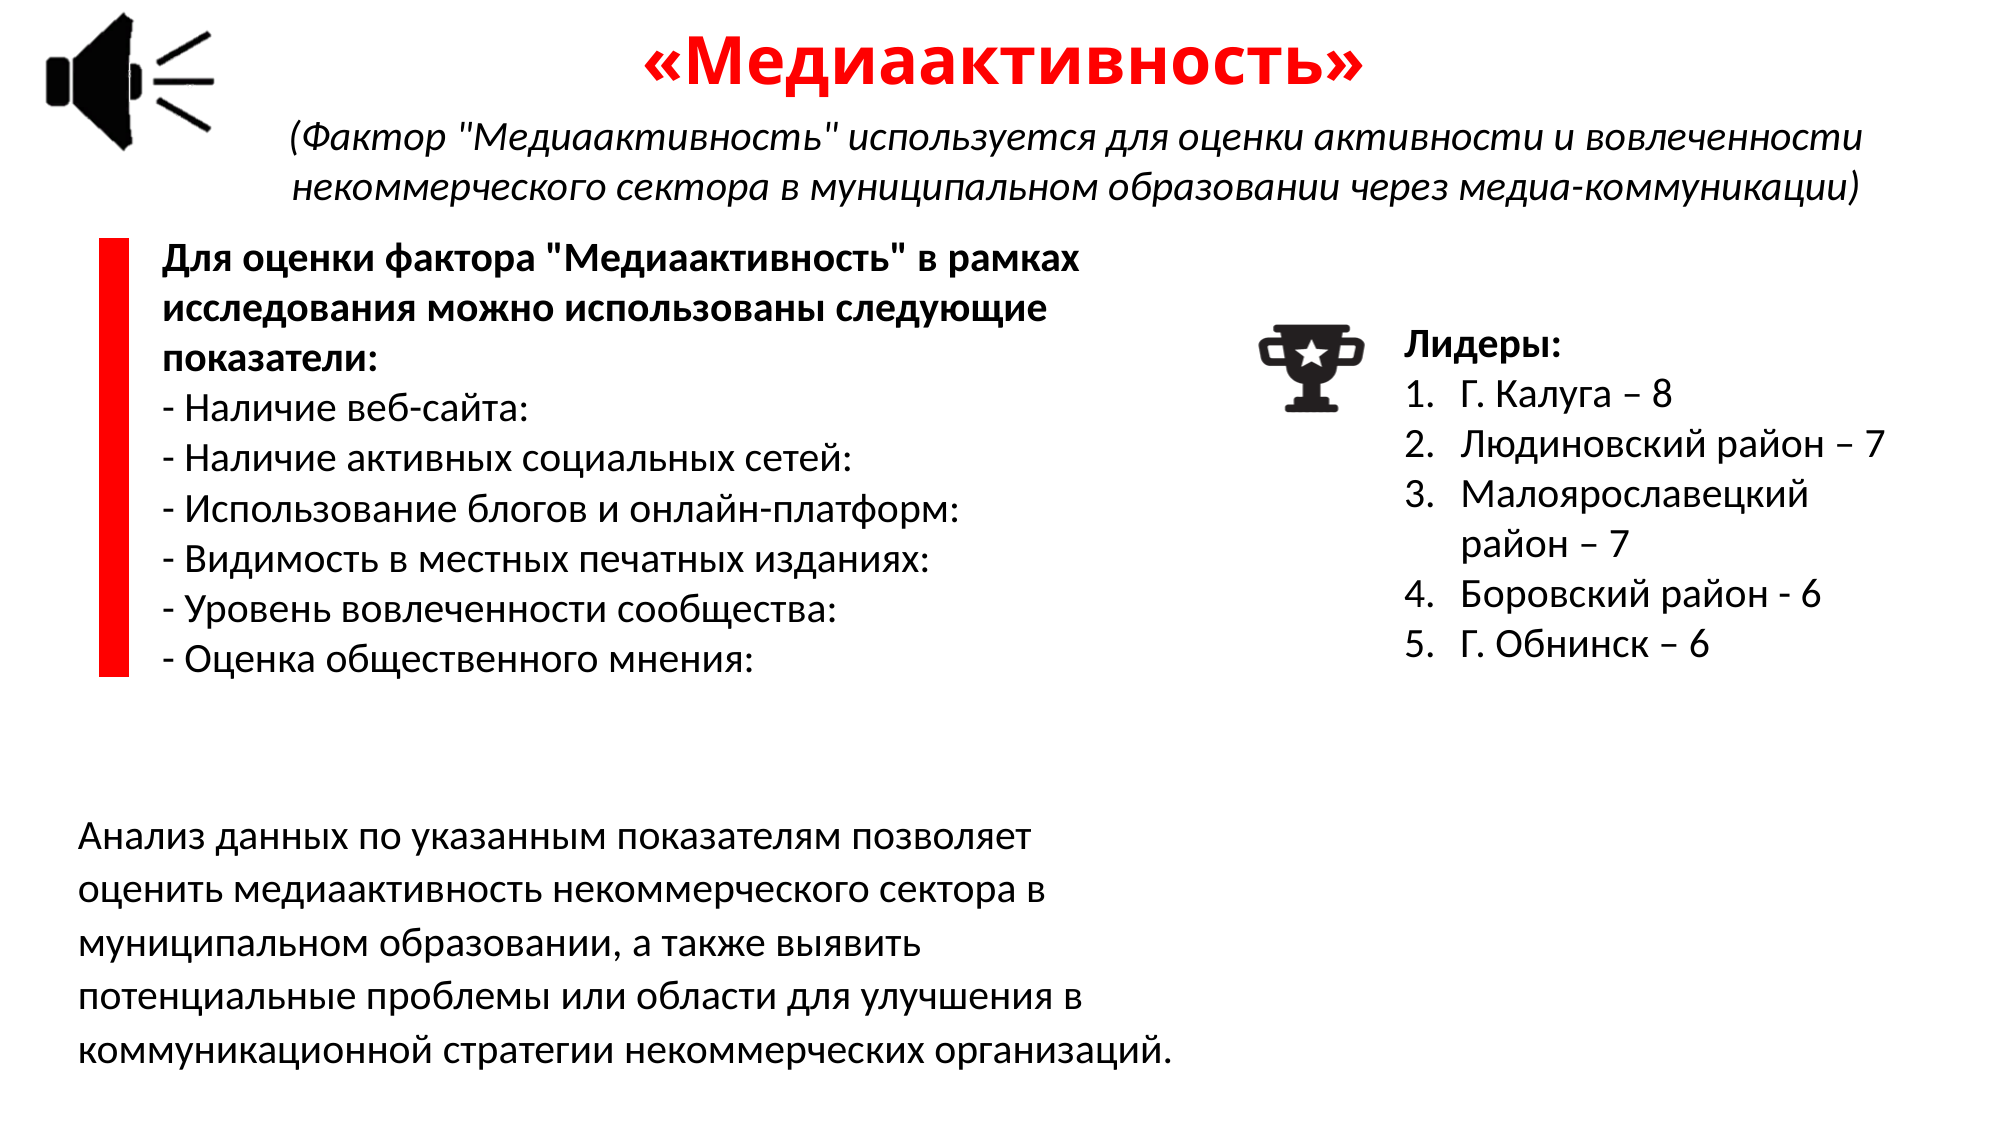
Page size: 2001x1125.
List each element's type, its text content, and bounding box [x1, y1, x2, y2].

text_box Для оценки фактора "Медиаактивность" в рамках исследования можно использованы следующие показатели: - Наличие веб-сайта: - Наличие активных социальных сетей: - Использование блогов и онлайн-платформ: - Видимость в местных печатных изданиях: - Уровень вовлеченности сообщества: - Оценка общественного мнения: [147, 222, 1108, 688]
picture [1209, 316, 1420, 420]
text_box Анализ данных по указанным показателям позволяет оценить медиаактивность некоммерческого сектора в муниципальном образовании, а также выявить потенциальные проблемы или области для улучшения в коммуникационной стратегии некоммерческих организаций. [63, 796, 1193, 1079]
picture [99, 238, 129, 677]
text_box «Медиаактивность» [627, 4, 1420, 101]
text_box Лидеры: Г. Калуга – 8 Людиновский район – 7 Малоярославецкий район – 7 Боровский район - 6 Г. Обнинск – 6 [1389, 307, 1937, 808]
text_box (Фактор "Медиаактивность" используется для оценки активности и вовлеченности некоммерческого сектора в муниципальном образовании через медиа-коммуникации) [252, 101, 1900, 262]
picture [41, 0, 253, 183]
